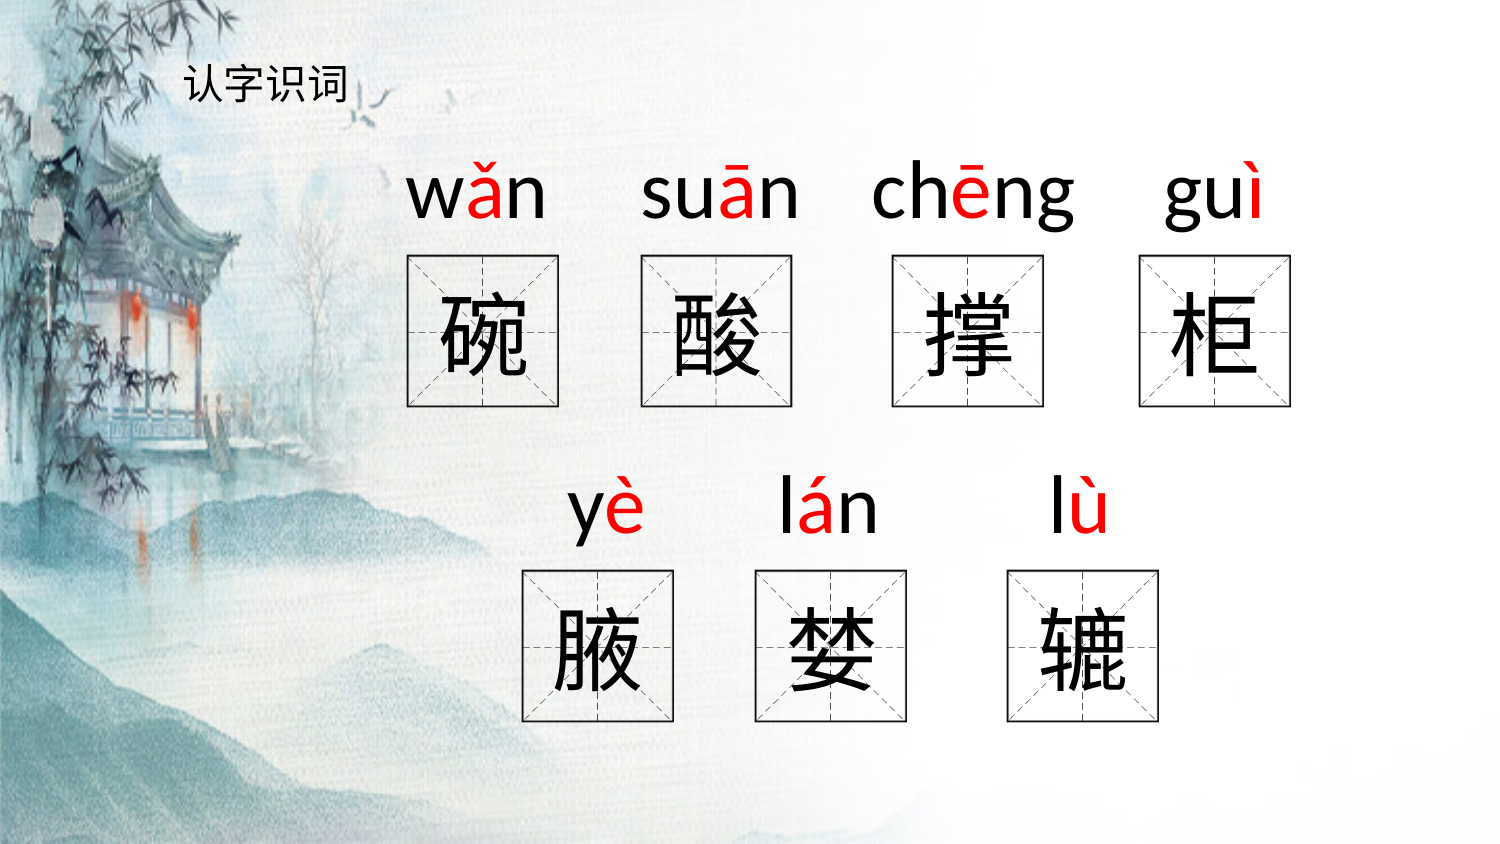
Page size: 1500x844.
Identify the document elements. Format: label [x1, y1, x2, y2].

picture [0, 0, 1500, 844]
text_box [883, 248, 1051, 416]
text_box [513, 563, 681, 731]
text_box [631, 248, 799, 416]
text_box [1130, 248, 1298, 416]
text_box [998, 563, 1166, 731]
text_box [746, 563, 914, 731]
text_box [398, 248, 566, 416]
